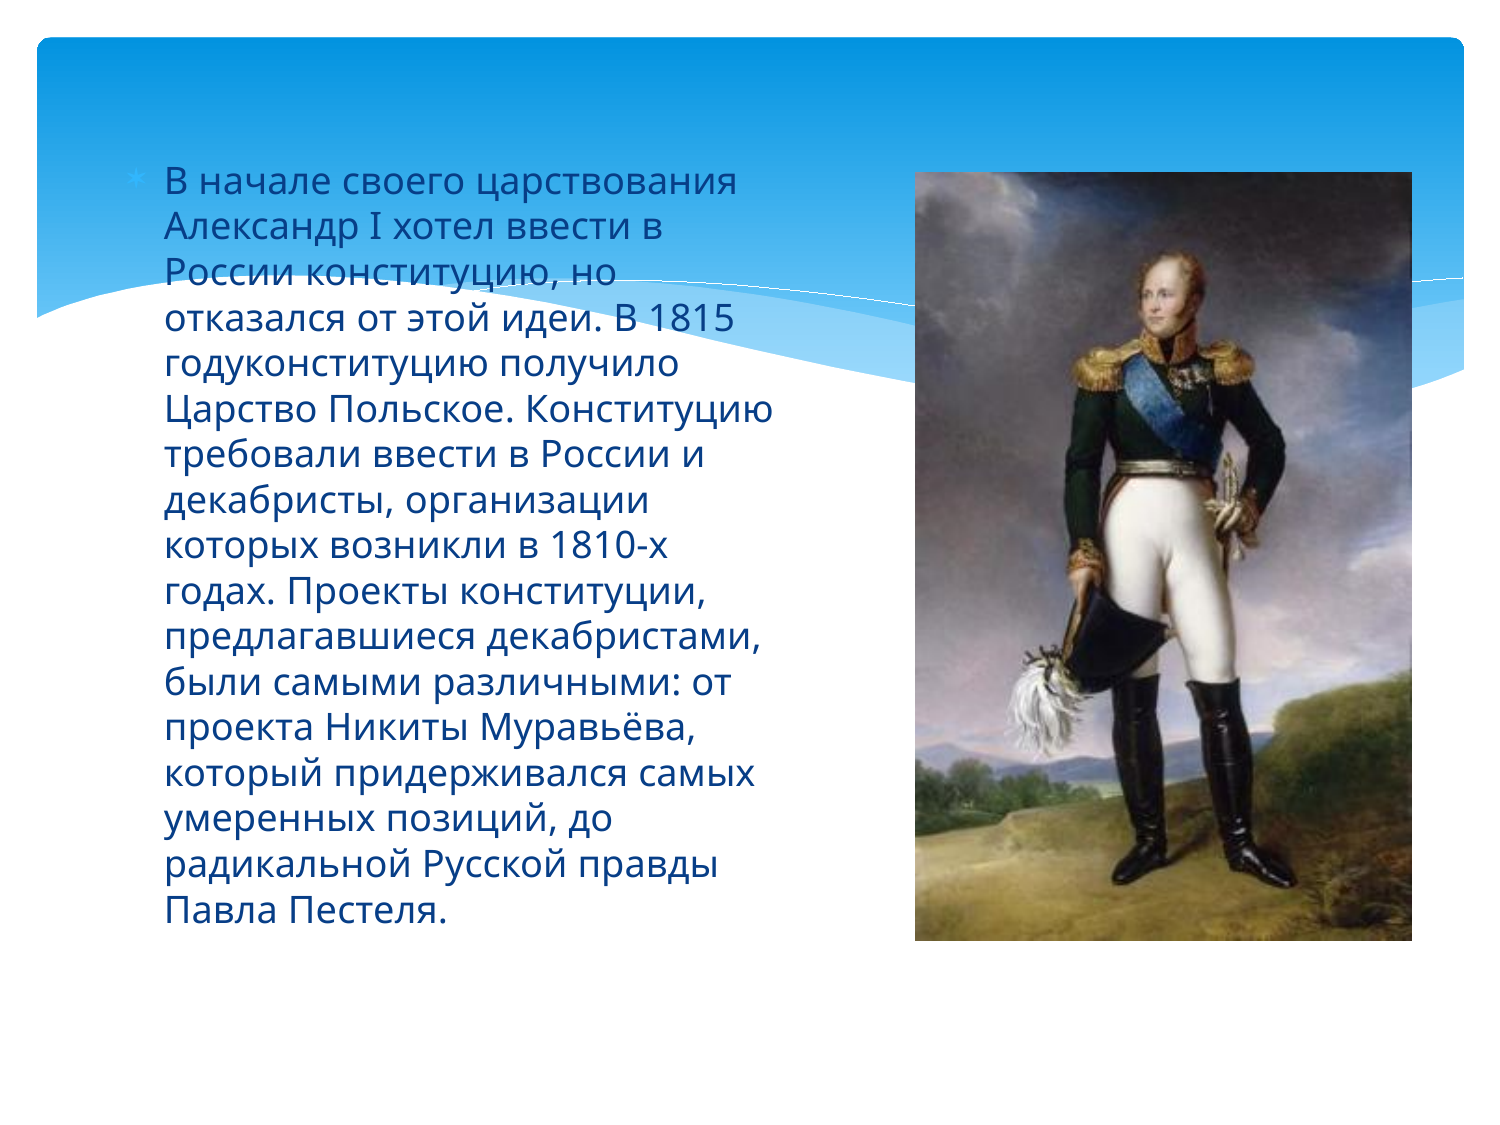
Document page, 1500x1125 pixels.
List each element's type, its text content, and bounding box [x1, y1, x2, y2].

list В начале своего царствования Александр I хотел ввести в России конституцию, но отказался от этой идеи. В 1815 годуконституцию получило Царство Польское. Конституцию требовали ввести в России и декабристы, организации которых возникли в 1810-х годах. Проекты конституции, предлагавшиеся декабристами, были самыми различными: от проекта Никиты Муравьёва, который придерживался самых умеренных позиций, до радикальной Русской правды Павла Пестеля. [112, 149, 798, 1005]
picture [915, 172, 1412, 941]
